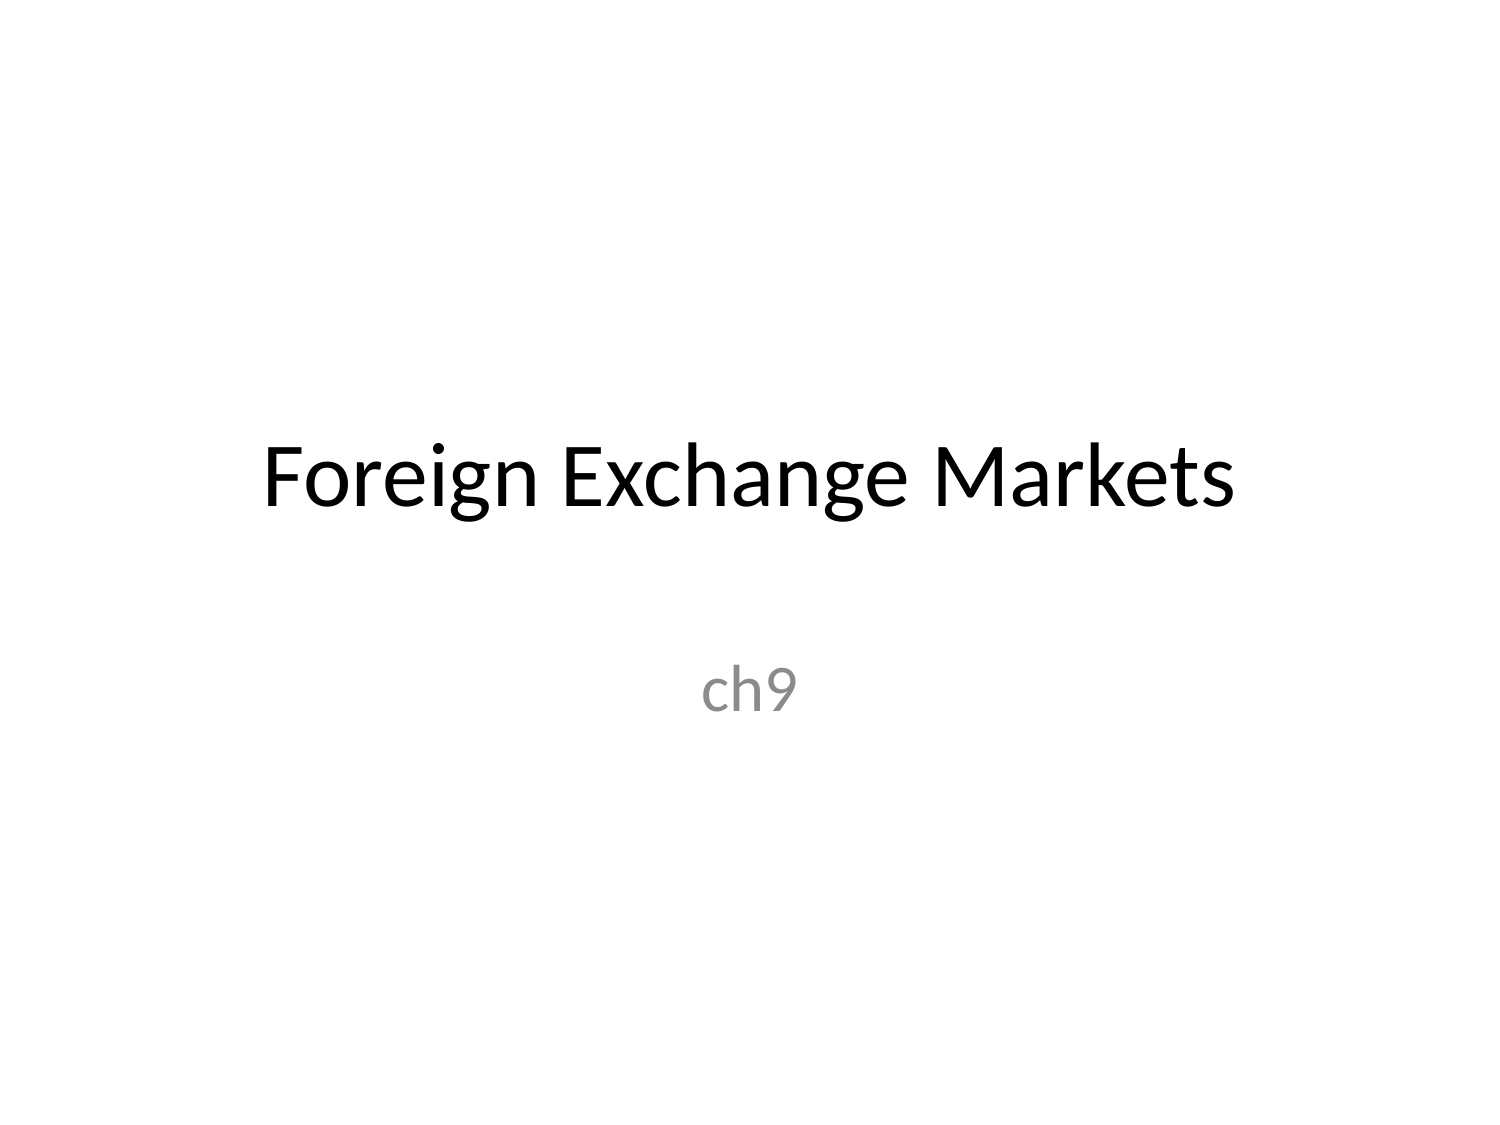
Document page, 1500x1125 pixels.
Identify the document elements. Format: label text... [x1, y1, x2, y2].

title Foreign Exchange Markets [112, 349, 1388, 591]
subtitle ch9 [225, 637, 1275, 925]
